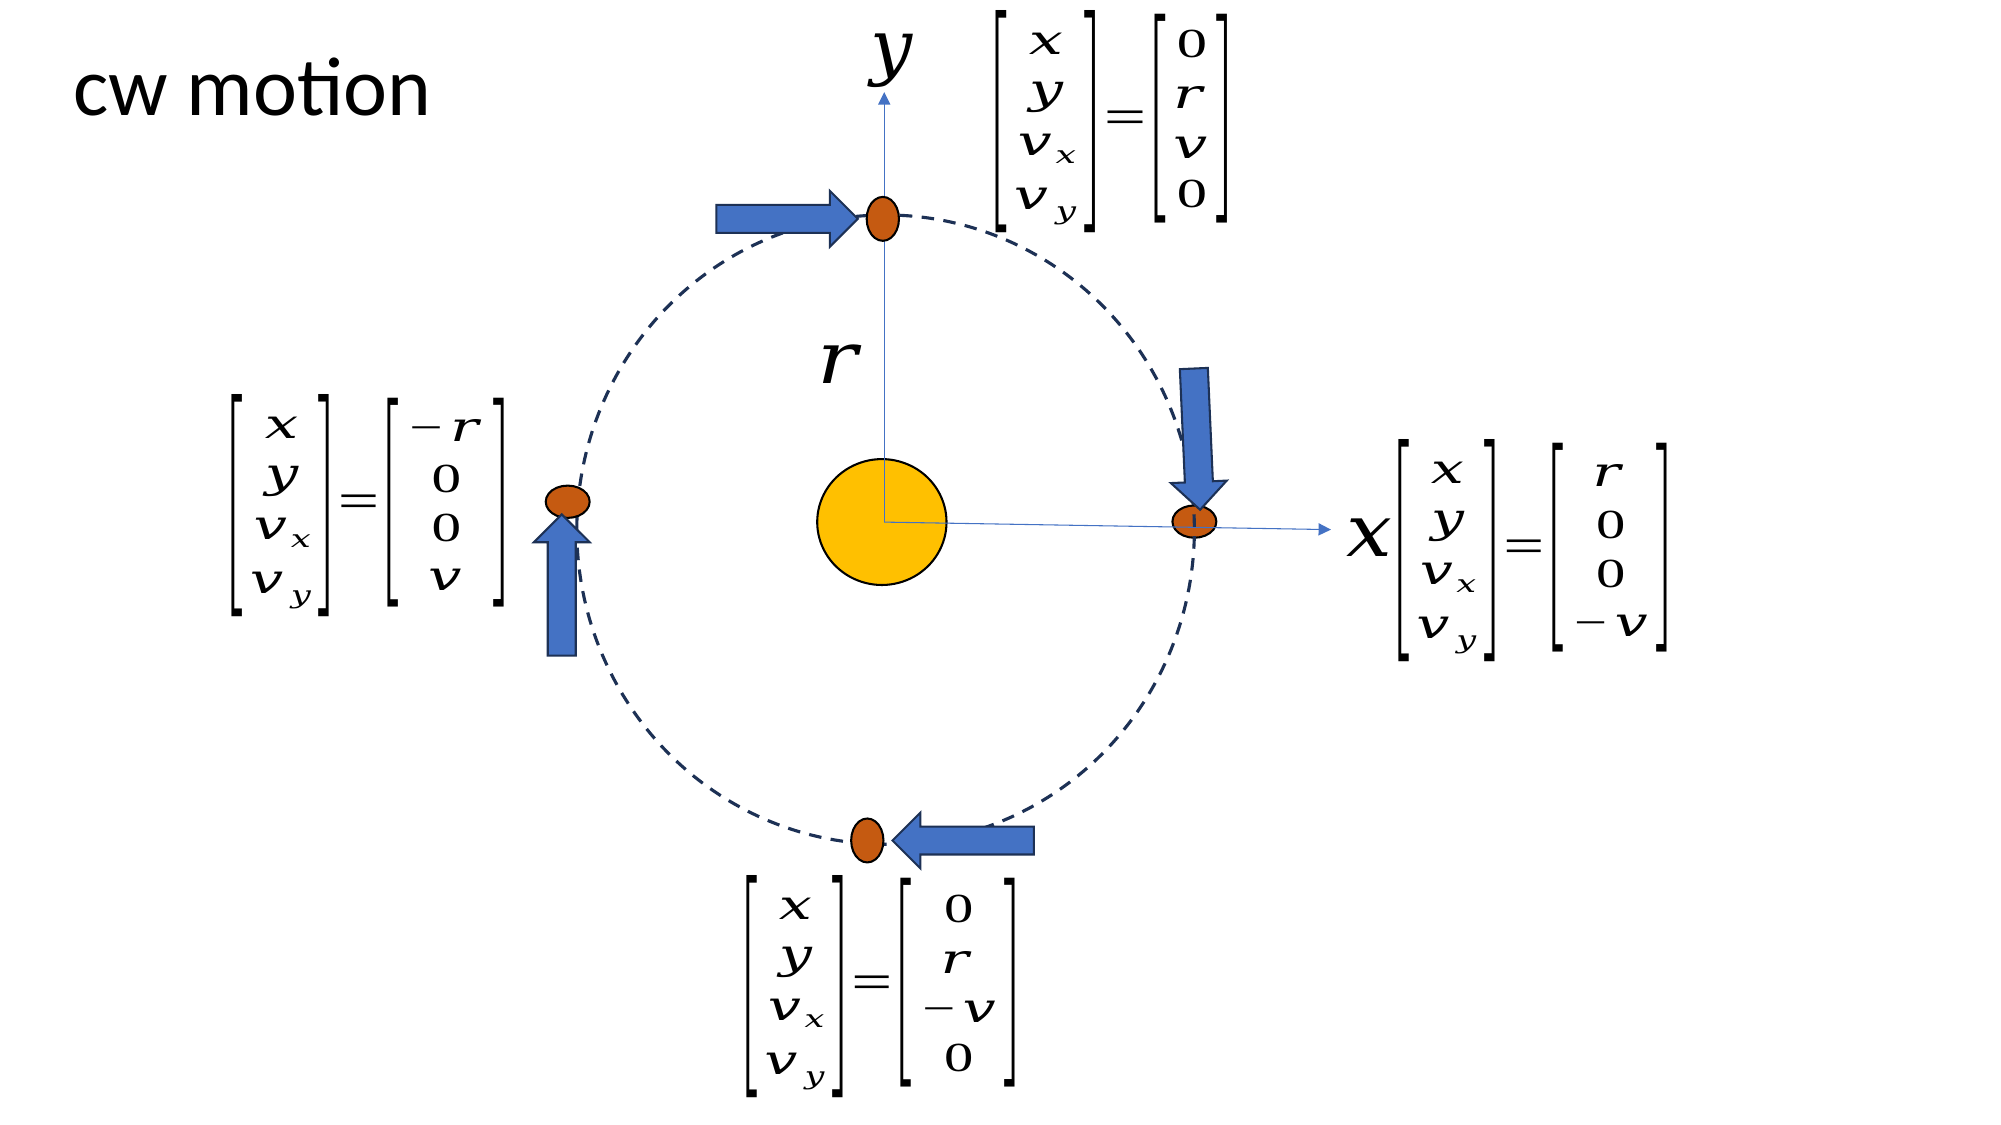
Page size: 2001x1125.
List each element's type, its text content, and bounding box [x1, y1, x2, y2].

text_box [884, 522, 1332, 530]
text_box cw motion [58, 24, 447, 240]
text_box [865, 195, 884, 242]
text_box [1168, 366, 1230, 512]
text_box [531, 512, 593, 657]
text_box [715, 188, 860, 250]
text_box [1195, 506, 1218, 522]
text_box [885, 196, 901, 242]
text_box [850, 817, 885, 864]
text_box [544, 484, 591, 519]
text_box [891, 810, 1035, 871]
text_box [1195, 530, 1215, 539]
text_box [575, 214, 1196, 846]
